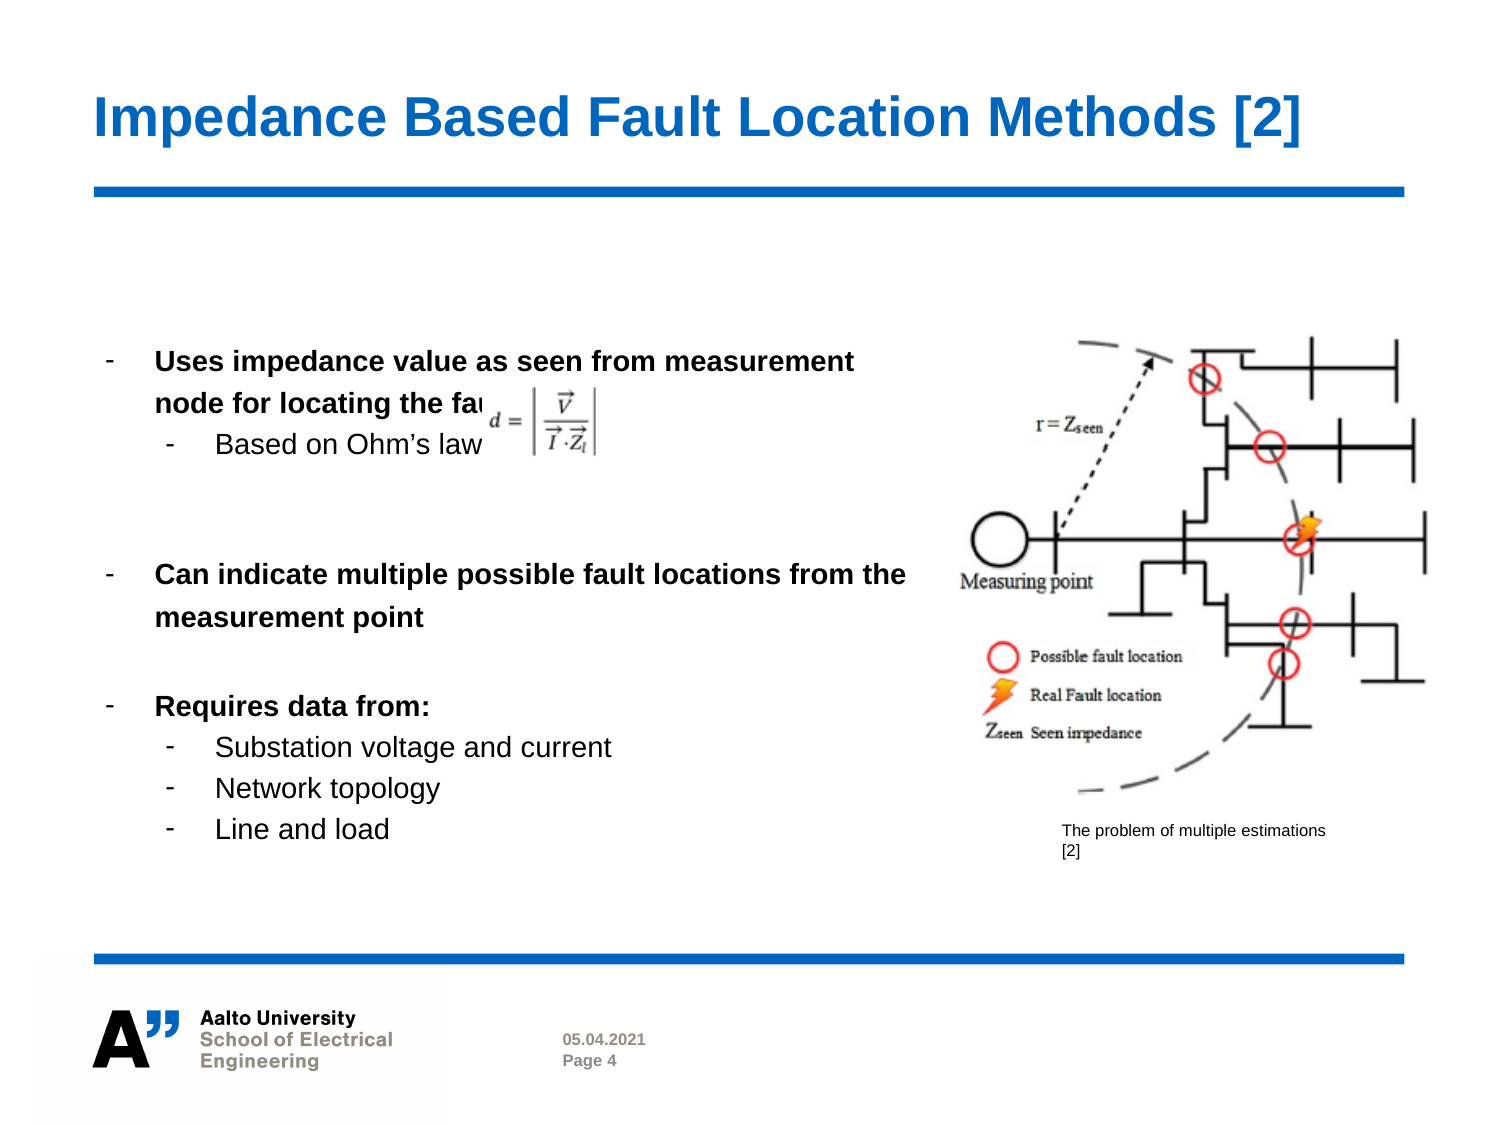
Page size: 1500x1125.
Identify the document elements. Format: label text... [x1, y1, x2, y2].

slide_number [562, 1029, 816, 1050]
picture [482, 377, 607, 465]
slide_number Page 4 [562, 1050, 816, 1071]
title Impedance Based Fault Location Methods [2] [93, 80, 1369, 228]
picture [35, 953, 449, 1125]
picture [928, 319, 1484, 806]
list Uses impedance value as seen from measurement node for locating the fault Based on Ohm’s law Can indicate multiple possible fault locations from the measurement point Requires data from: Substation voltage and current Network topology Line and load [103, 245, 916, 925]
text_box The problem of multiple estimations [2] [1046, 814, 1365, 895]
